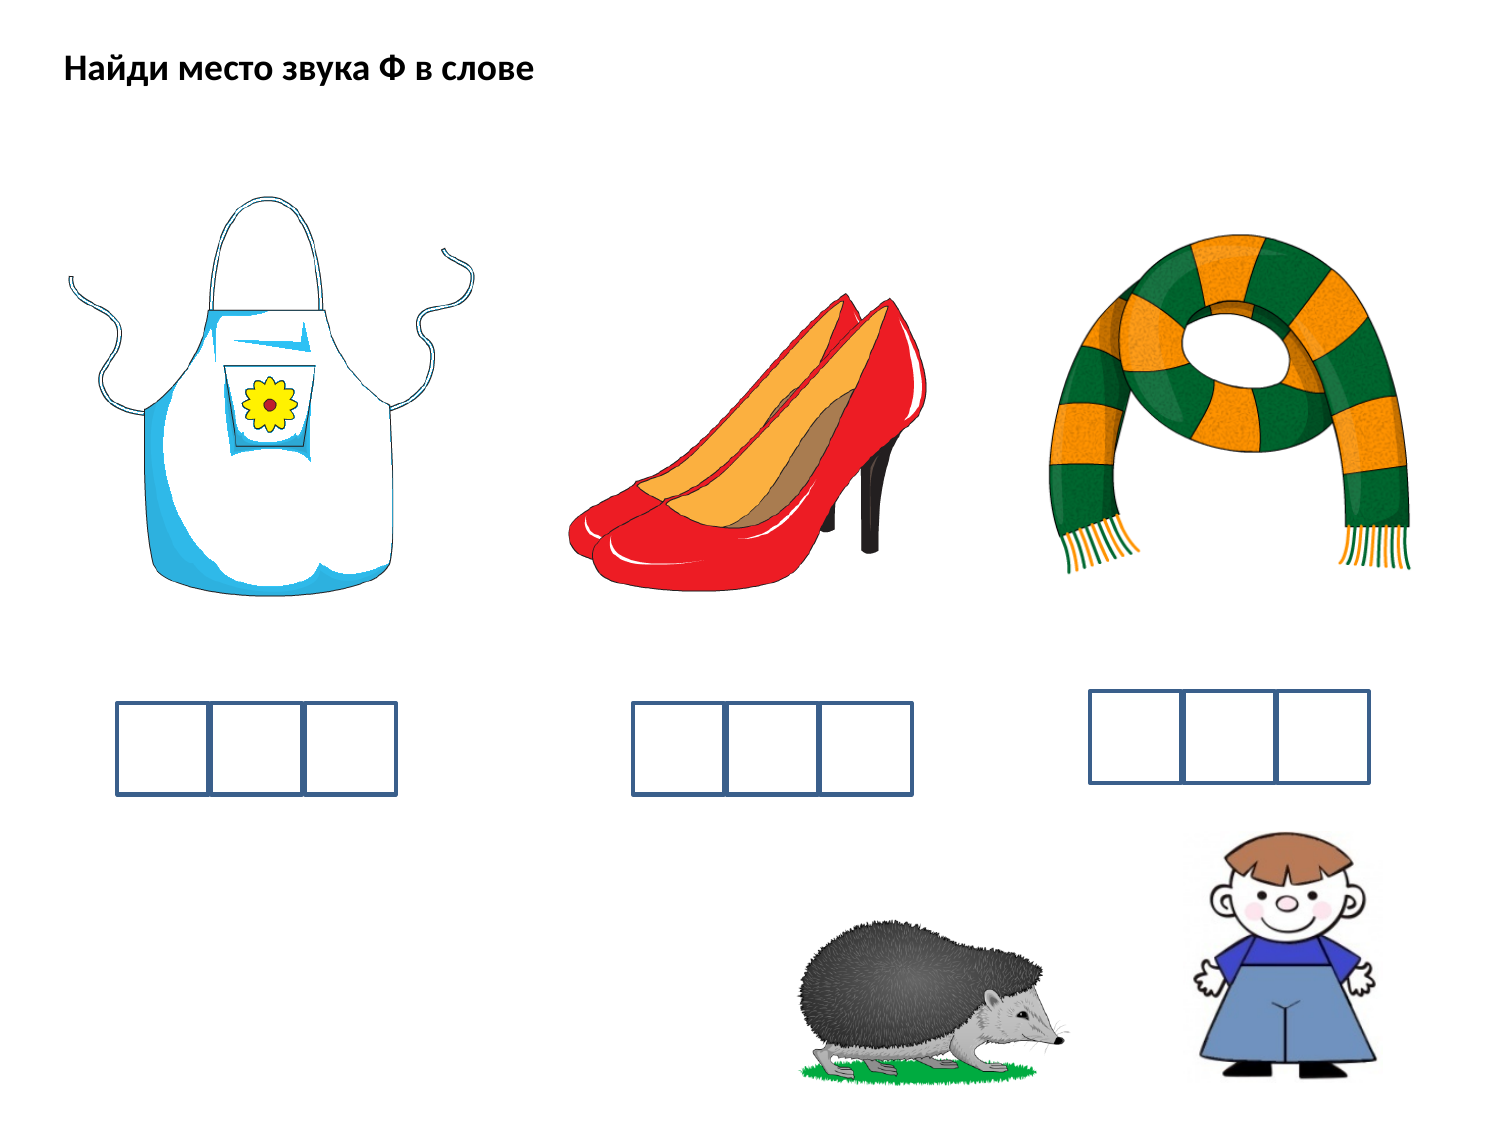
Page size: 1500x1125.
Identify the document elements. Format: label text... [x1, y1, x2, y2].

text_box [726, 701, 818, 797]
text_box [1275, 689, 1371, 785]
picture [1183, 831, 1383, 1083]
text_box [1088, 689, 1181, 785]
picture [550, 280, 950, 613]
picture [46, 175, 505, 614]
text_box [818, 701, 914, 797]
text_box [1181, 689, 1275, 785]
text_box [631, 701, 726, 797]
picture [784, 913, 1075, 1091]
text_box [115, 701, 209, 797]
text_box [303, 701, 398, 797]
text_box [209, 701, 303, 797]
picture [1007, 210, 1457, 616]
text_box Найди место звука Ф в слове [49, 35, 551, 95]
